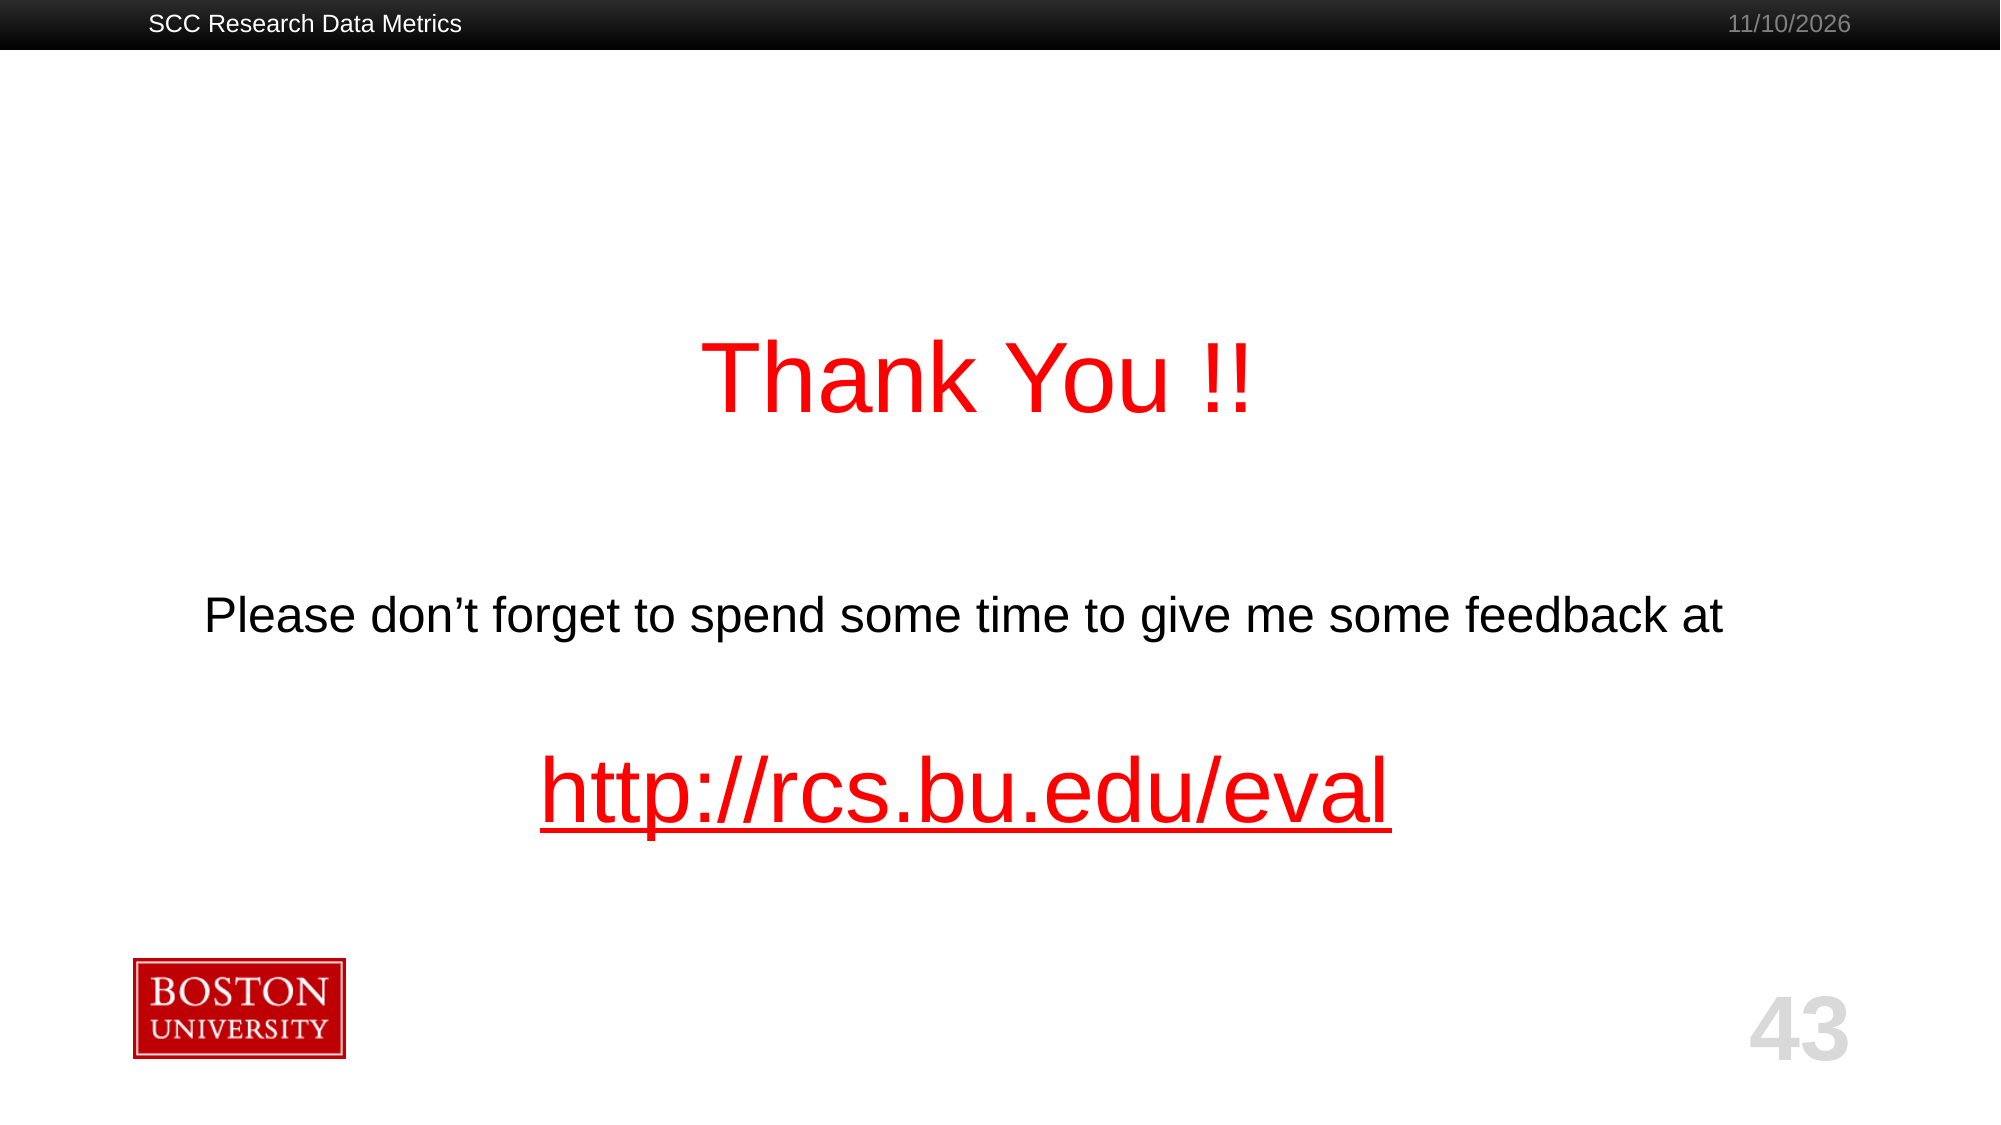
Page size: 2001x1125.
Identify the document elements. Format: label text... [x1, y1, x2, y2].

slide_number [1449, 0, 1867, 51]
picture [133, 958, 346, 1059]
slide_number 43 [1549, 968, 1867, 1082]
footer SCC Research Data Metrics [133, 0, 1251, 51]
list Thank You !! Please don’t forget to spend some time to give me some feedback at http://rcs.bu.edu/eval [133, 165, 1824, 938]
